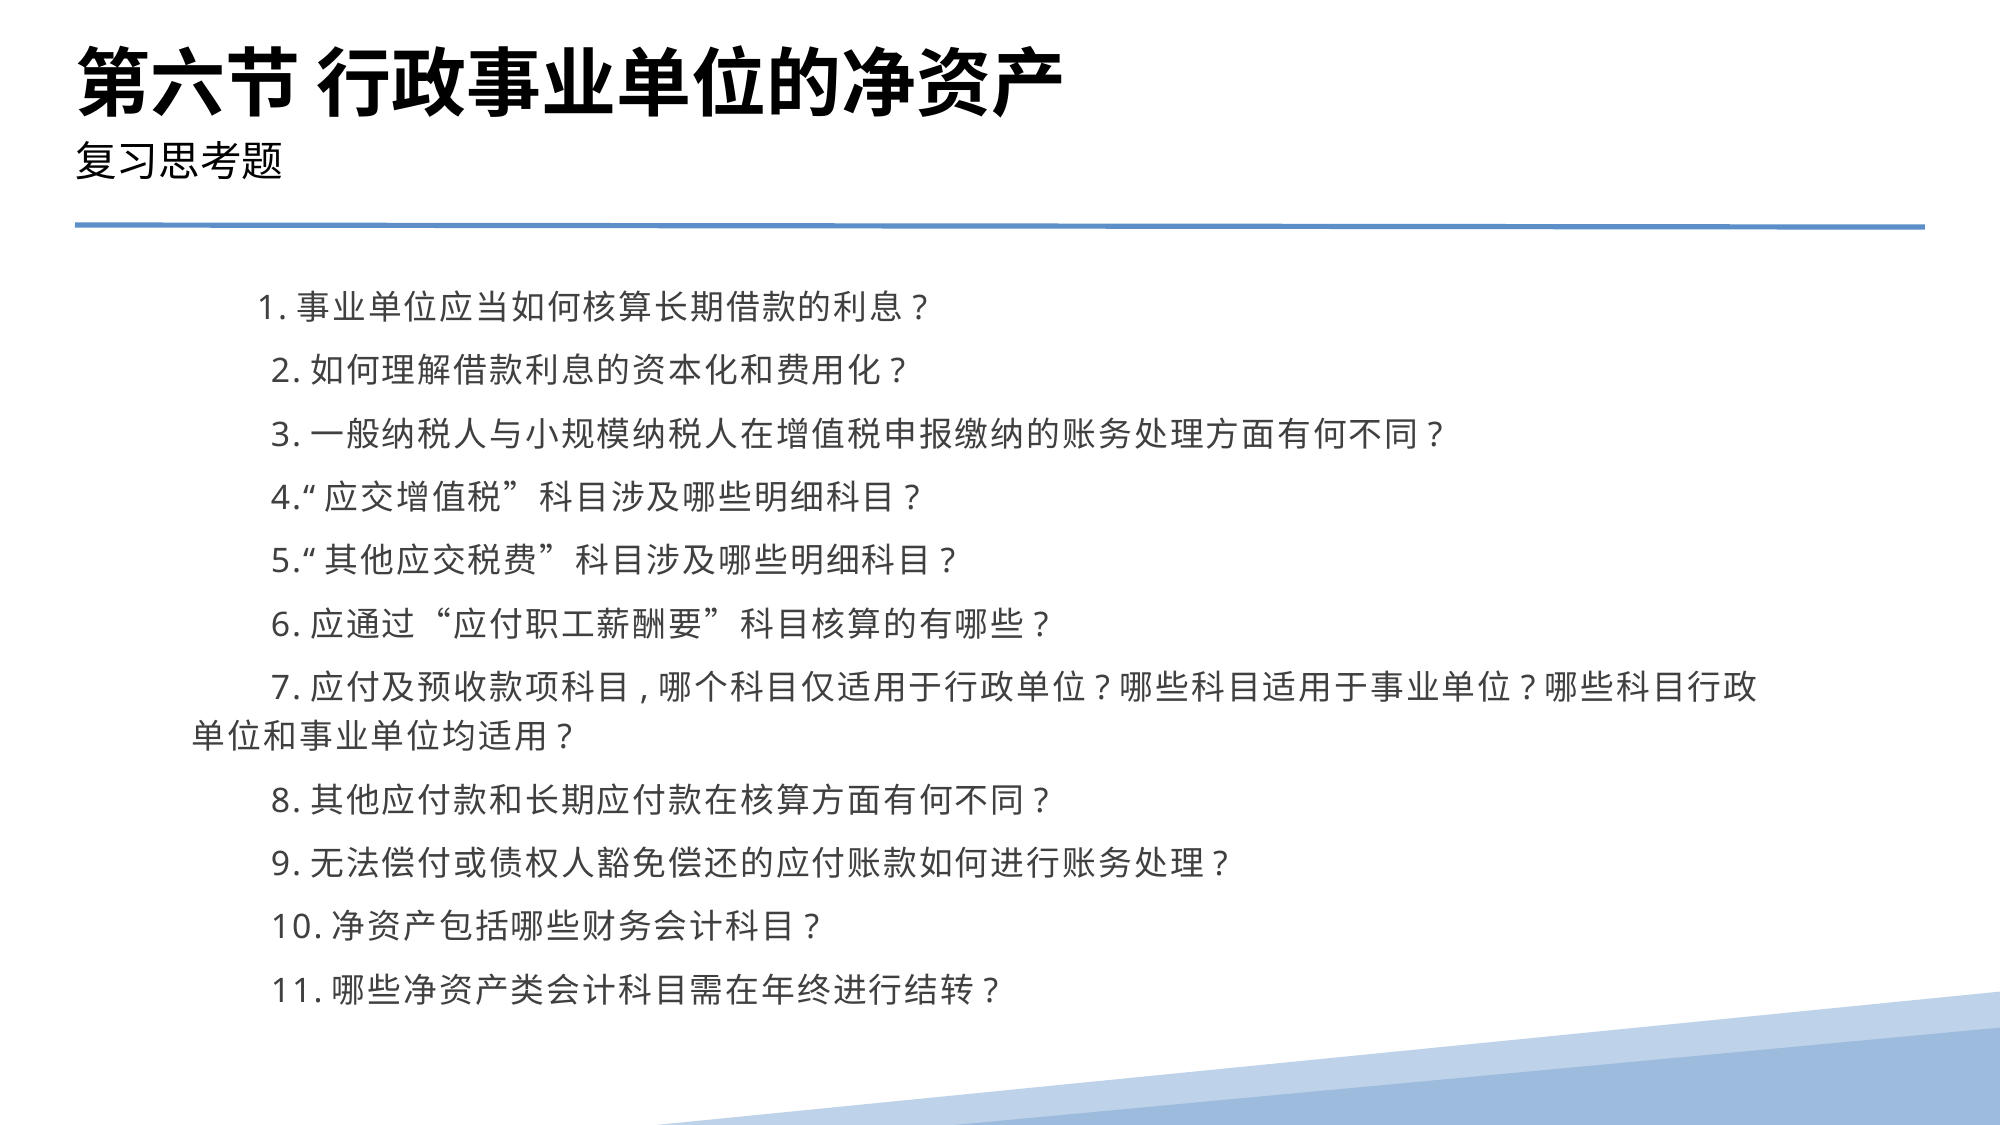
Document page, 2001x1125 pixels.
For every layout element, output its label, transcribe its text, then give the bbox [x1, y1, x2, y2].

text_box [74, 224, 1925, 228]
text_box 复习思考题 [75, 124, 1925, 200]
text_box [656, 991, 2000, 1125]
text_box 1.事业单位应当如何核算长期借款的利息? 2.如何理解借款利息的资本化和费用化? 3.一般纳税人与小规模纳税人在增值税申报缴纳的账务处理方面有何不同? 4.“应交增值税”科目涉及哪些明细科目? 5.“其他应交税费”科目涉及哪些明细科目? 6.应通过“应付职工薪酬要”科目核算的有哪些? 7.应付及预收款项科目,哪个科目仅适用于行政单位?哪些科目适用于事业单位?哪些科目行政单位和事业单位均适用? 8.其他应付款和长期应付款在核算方面有何不同? 9.无法偿付或债权人豁免偿还的应付账款如何进行账务处理? 10.净资产包括哪些财务会计科目? 11.哪些净资产类会计科目需在年终进行结转? [181, 273, 1772, 1016]
text_box 第六节 行政事业单位的净资产 [75, 24, 1925, 124]
